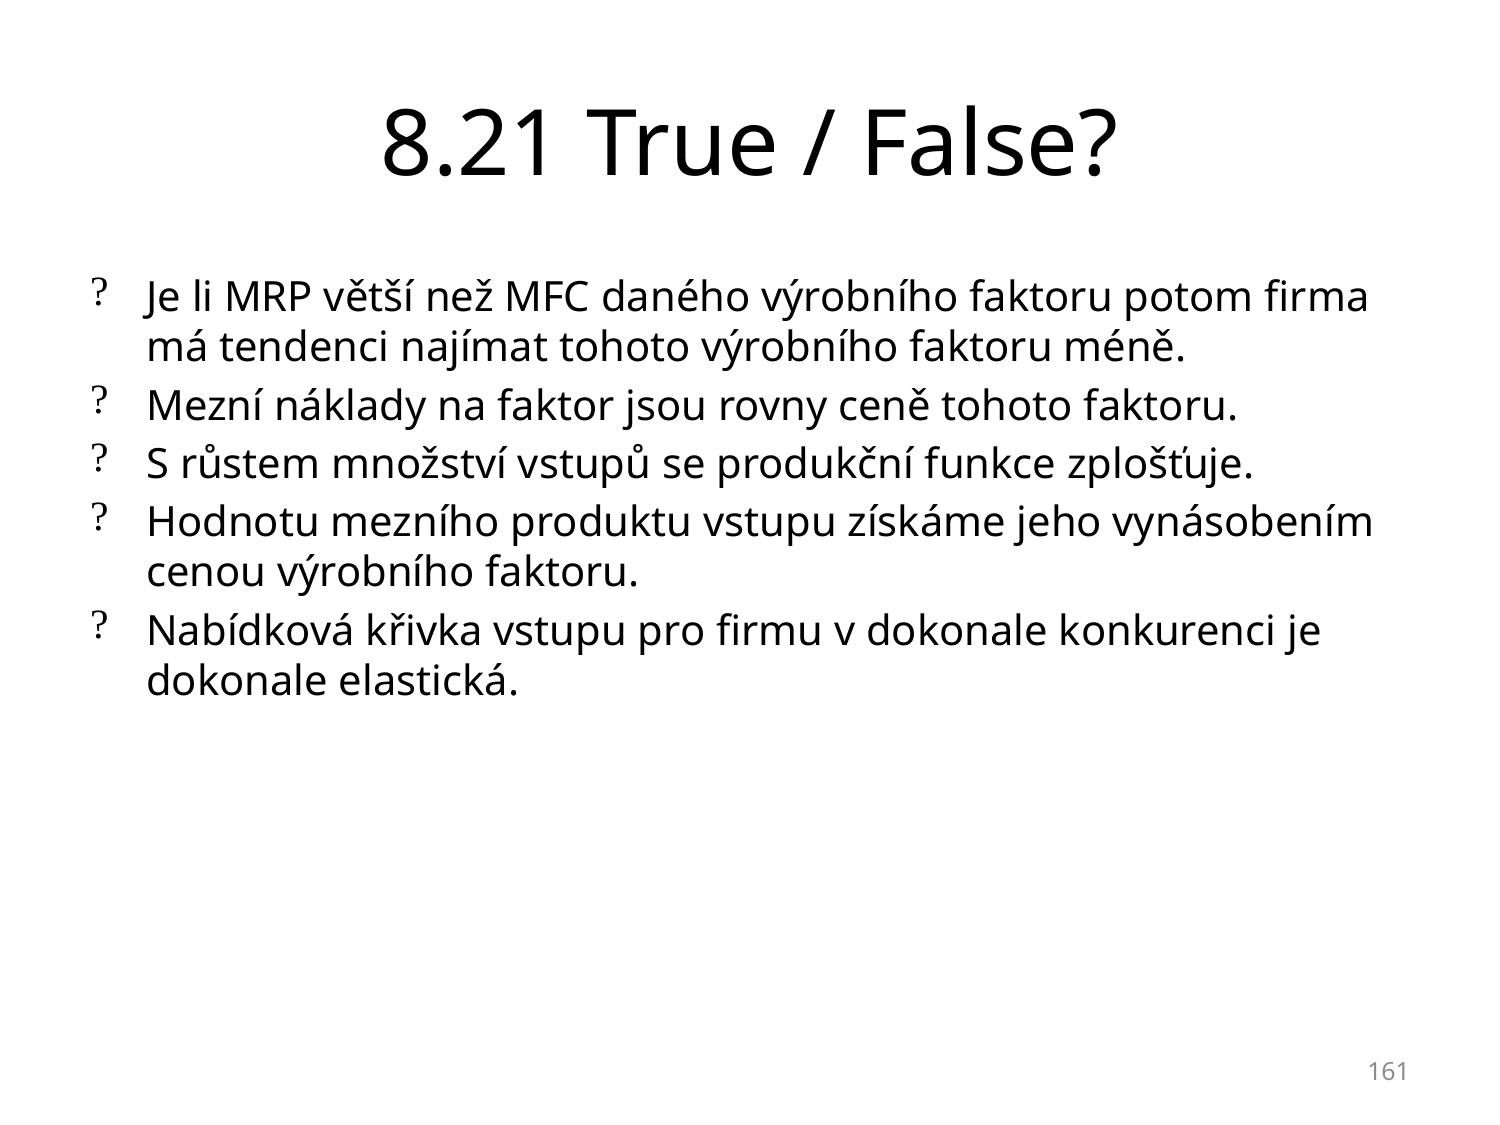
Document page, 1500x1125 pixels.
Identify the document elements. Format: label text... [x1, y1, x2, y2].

title 8.21 True / False? [75, 45, 1425, 233]
slide_number 161 [1074, 1042, 1425, 1103]
list Je li MRP větší než MFC daného výrobního faktoru potom firma má tendenci najímat tohoto výrobního faktoru méně. Mezní náklady na faktor jsou rovny ceně tohoto faktoru. S růstem množství vstupů se produkční funkce zplošťuje. Hodnotu mezního produktu vstupu získáme jeho vynásobením cenou výrobního faktoru. Nabídková křivka vstupu pro firmu v dokonale konkurenci je dokonale elastická. [75, 262, 1425, 1005]
